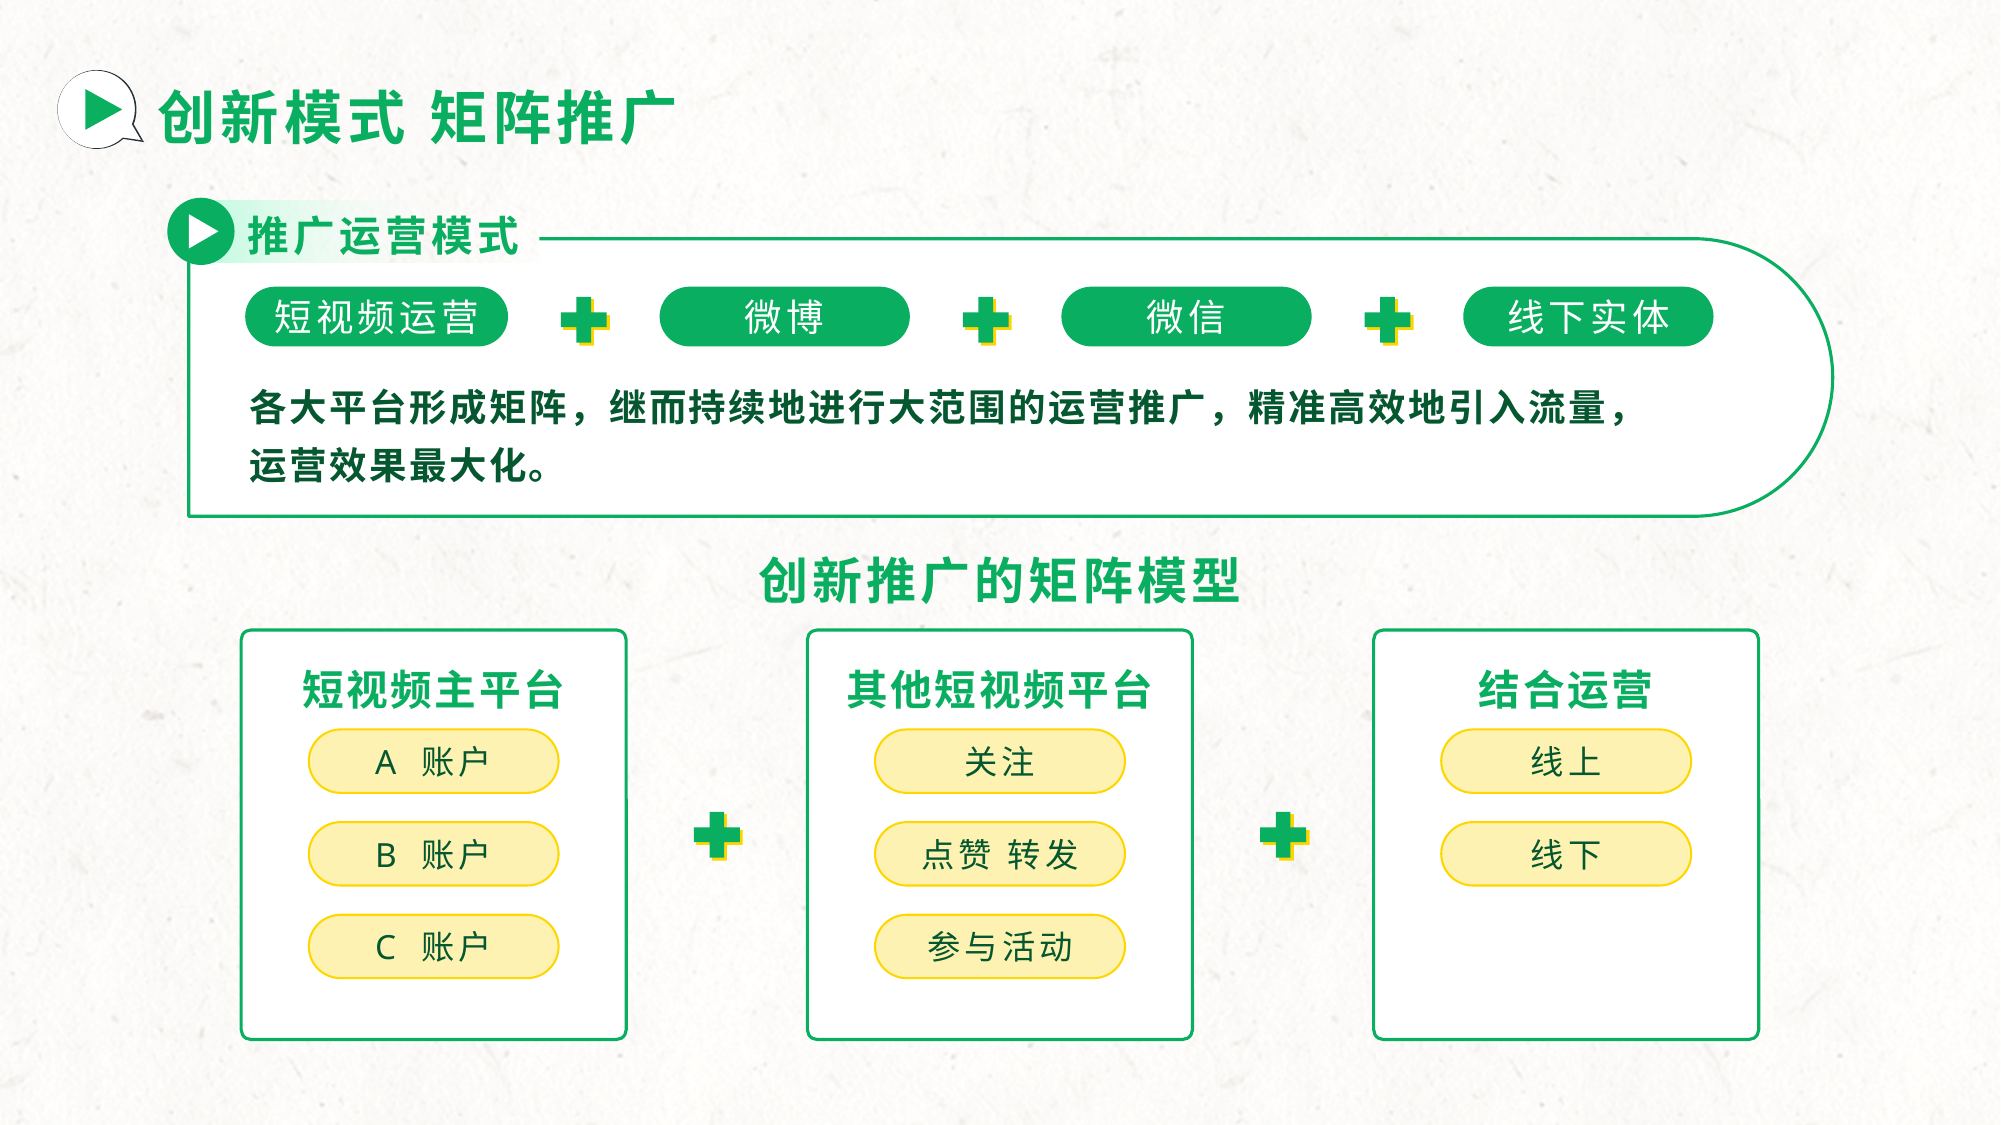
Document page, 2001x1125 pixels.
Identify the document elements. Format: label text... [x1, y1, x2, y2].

text_box [806, 628, 1194, 1041]
text_box [1372, 628, 1760, 1041]
text_box 各大平台形成矩阵，继而持续地进行大范围的运营推广，精准高效地引入流量，运营效果最大化。 [234, 363, 1692, 495]
text_box 短视频运营 [245, 286, 508, 347]
picture [0, 0, 2001, 1125]
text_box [57, 69, 145, 149]
text_box A 账户 [307, 728, 560, 794]
text_box 参与活动 [873, 913, 1127, 980]
title 创新模式 矩阵推广 [142, 81, 710, 161]
text_box [240, 628, 628, 1041]
text_box [1259, 811, 1307, 859]
text_box [693, 811, 741, 859]
text_box 线上 [1440, 728, 1693, 794]
text_box 微博 [659, 286, 910, 347]
text_box C 账户 [307, 913, 560, 980]
text_box 点赞 转发 [873, 821, 1127, 887]
text_box [962, 296, 1010, 344]
text_box 创新推广的矩阵模型 [743, 542, 1257, 617]
text_box 微信 [1061, 286, 1312, 347]
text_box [167, 197, 538, 268]
text_box 线下实体 [1463, 286, 1714, 347]
text_box [1364, 296, 1412, 344]
text_box [560, 296, 608, 344]
text_box B 账户 [307, 821, 560, 887]
text_box 短视频主平台 [287, 641, 580, 722]
text_box 线下 [1440, 821, 1693, 887]
text_box [187, 237, 1834, 518]
text_box 其他短视频平台 [831, 641, 1169, 722]
text_box 结合运营 [1464, 641, 1669, 722]
text_box 关注 [873, 728, 1127, 794]
